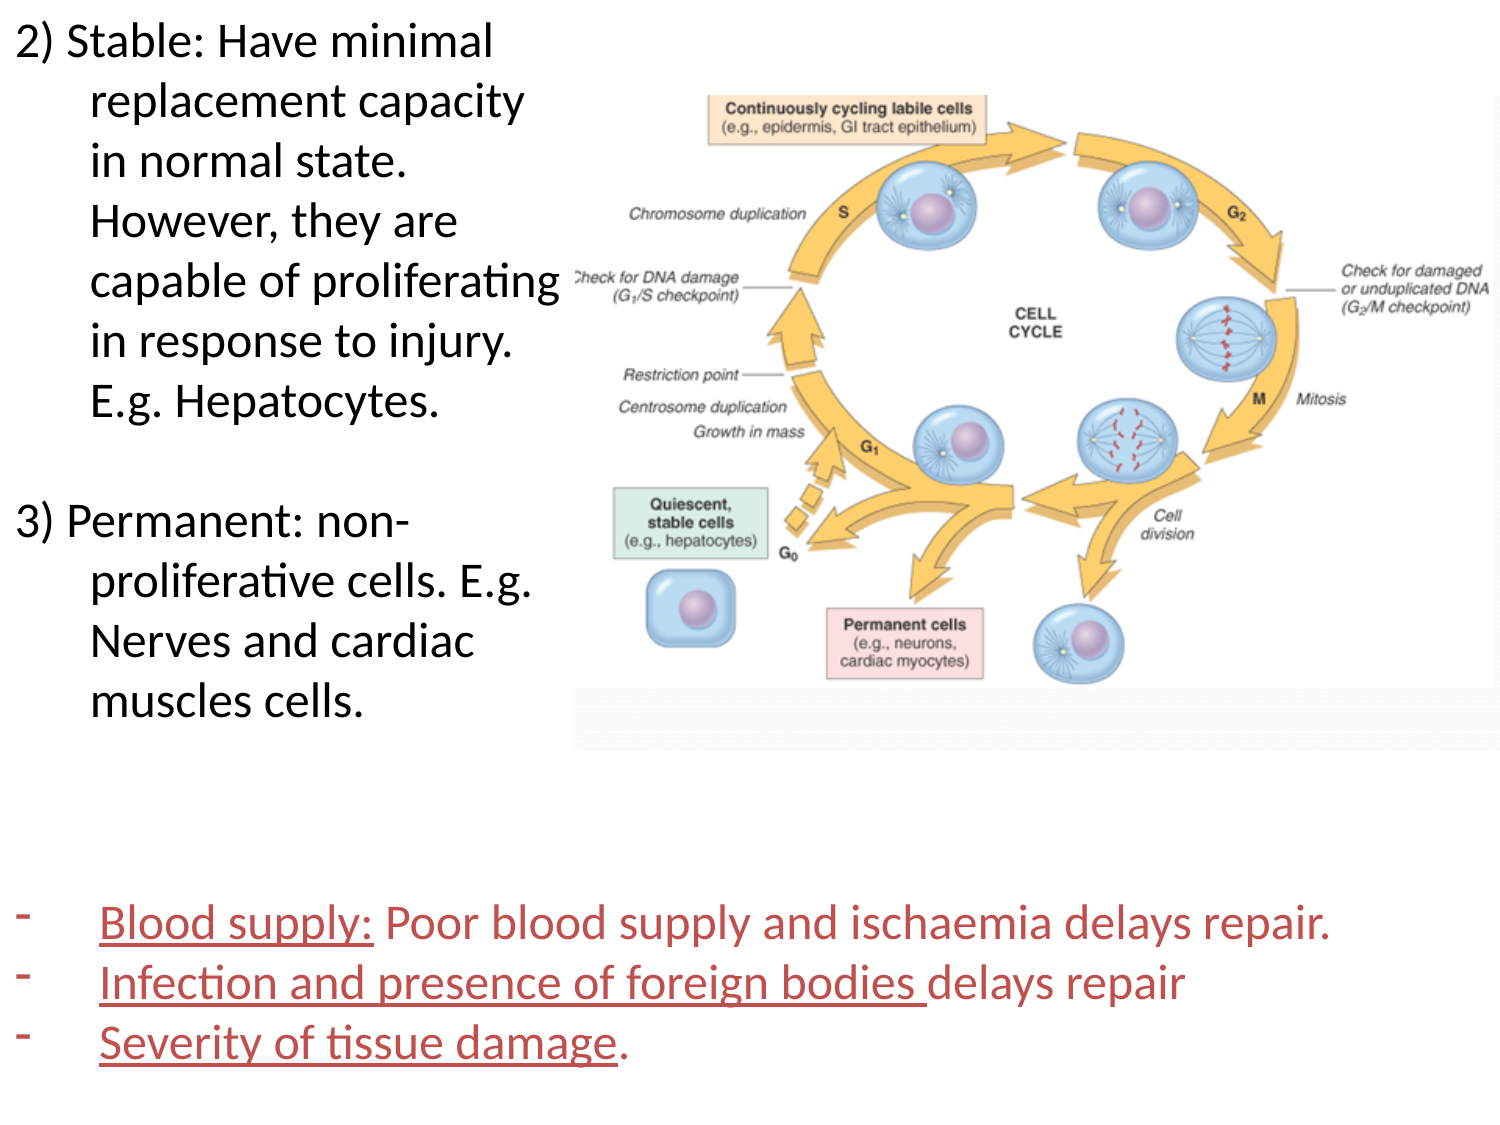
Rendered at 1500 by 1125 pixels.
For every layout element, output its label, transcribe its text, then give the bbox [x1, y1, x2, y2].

picture [574, 94, 1500, 751]
text_box Blood supply: Poor blood supply and ischaemia delays repair. Infection and presence of foreign bodies delays repair Severity of tissue damage. [0, 882, 1500, 1078]
text_box 2) Stable: Have minimal replacement capacity in normal state. However, they are capable of proliferating in response to injury. E.g. Hepatocytes. 3) Permanent: non-proliferative cells. E.g. Nerves and cardiac muscles cells. [0, 0, 575, 795]
